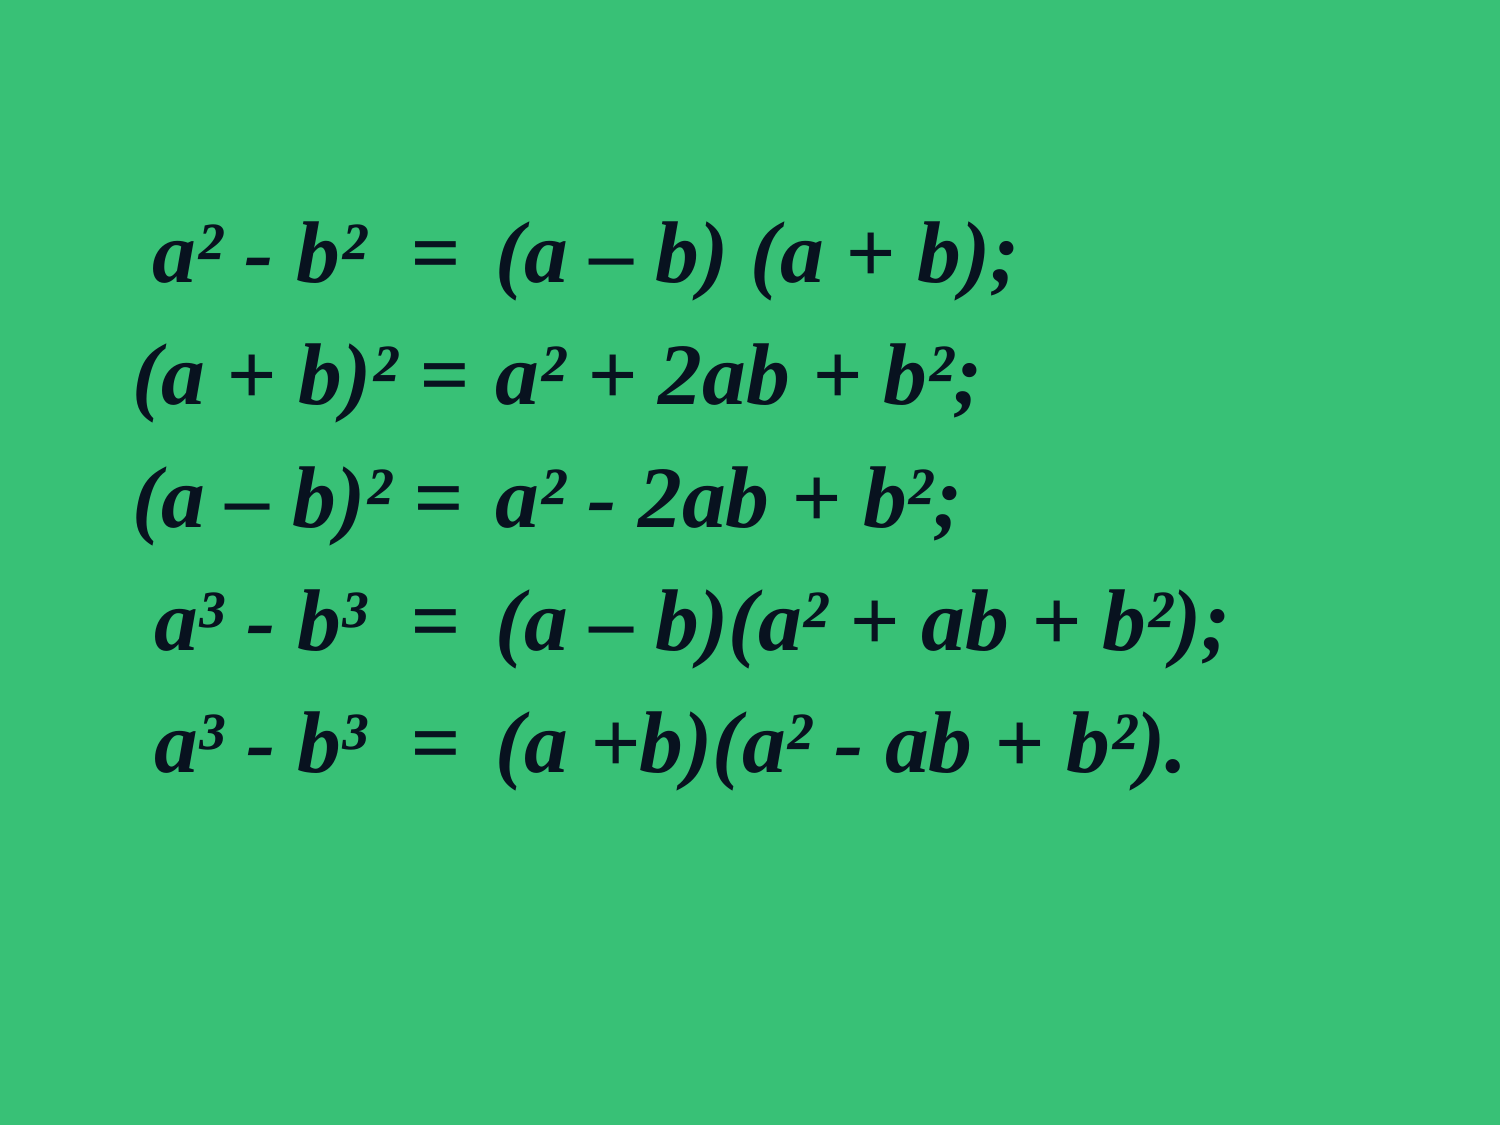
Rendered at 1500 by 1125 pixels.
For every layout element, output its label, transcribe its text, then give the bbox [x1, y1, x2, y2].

list (a – b) (a + b); a² + 2ab + b²; a² - 2ab + b²; (a – b)(a² + ab + b²); (a +b)(a² - ab + b²). [480, 187, 1425, 1025]
list а² - b² = (a + b)² = (a – b)² = a³ - b³ = a³ - b³ = [117, 187, 480, 1025]
